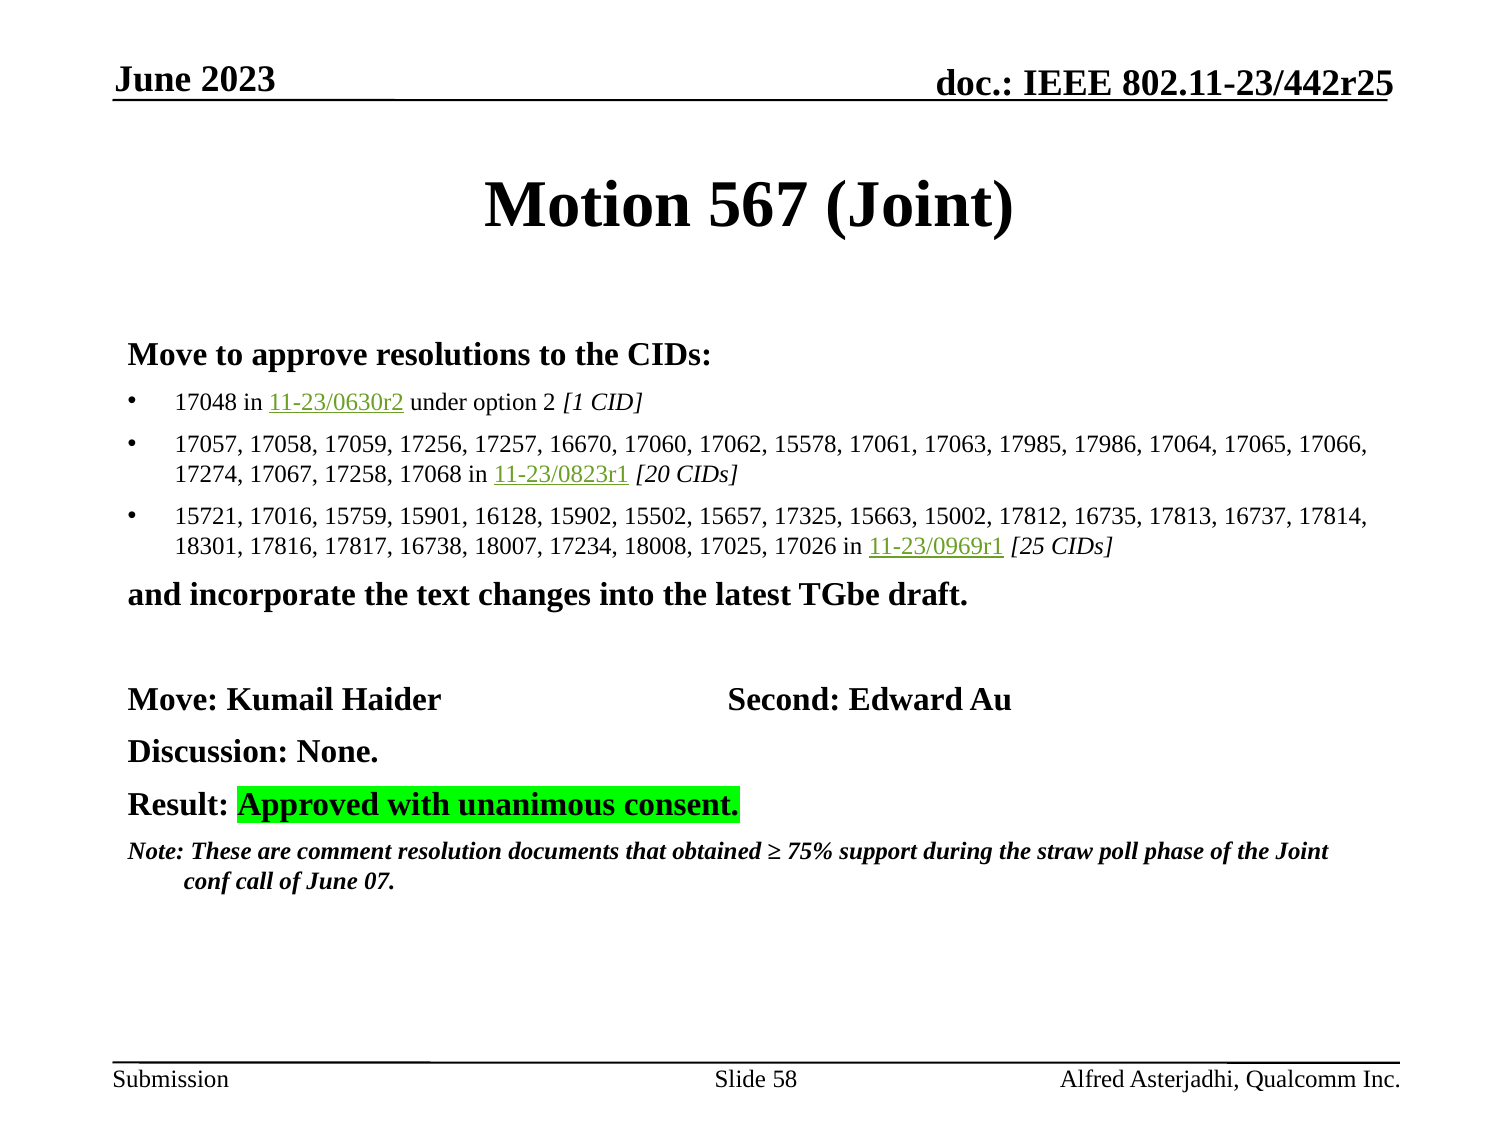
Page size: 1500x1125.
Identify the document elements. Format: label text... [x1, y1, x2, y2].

title Motion 567 (Joint) [112, 112, 1388, 288]
list Move to approve resolutions to the CIDs: 17048 in 11-23/0630r2 under option 2 [1 CID] 17057, 17058, 17059, 17256, 17257, 16670, 17060, 17062, 15578, 17061, 17063, 17985, 17986, 17064, 17065, 17066, 17274, 17067, 17258, 17068 in 11-23/0823r1 [20 CIDs] 15721, 17016, 15759, 15901, 16128, 15902, 15502, 15657, 17325, 15663, 15002, 17812, 16735, 17813, 16737, 17814, 18301, 17816, 17817, 16738, 18007, 17234, 18008, 17025, 17026 in 11-23/0969r1 [25 CIDs] and incorporate the text changes into the latest TGbe draft. Move: Kumail Haider Second: Edward Au Discussion: None. Result: Approved with unanimous consent. Note: These are comment resolution documents that obtained ≥ 75% support during the straw poll phase of the Joint conf call of June 07. [112, 324, 1388, 1063]
footer Alfred Asterjadhi, Qualcomm Inc. [878, 1061, 1402, 1093]
slide_number Slide 58 [712, 1061, 800, 1123]
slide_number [114, 54, 423, 100]
